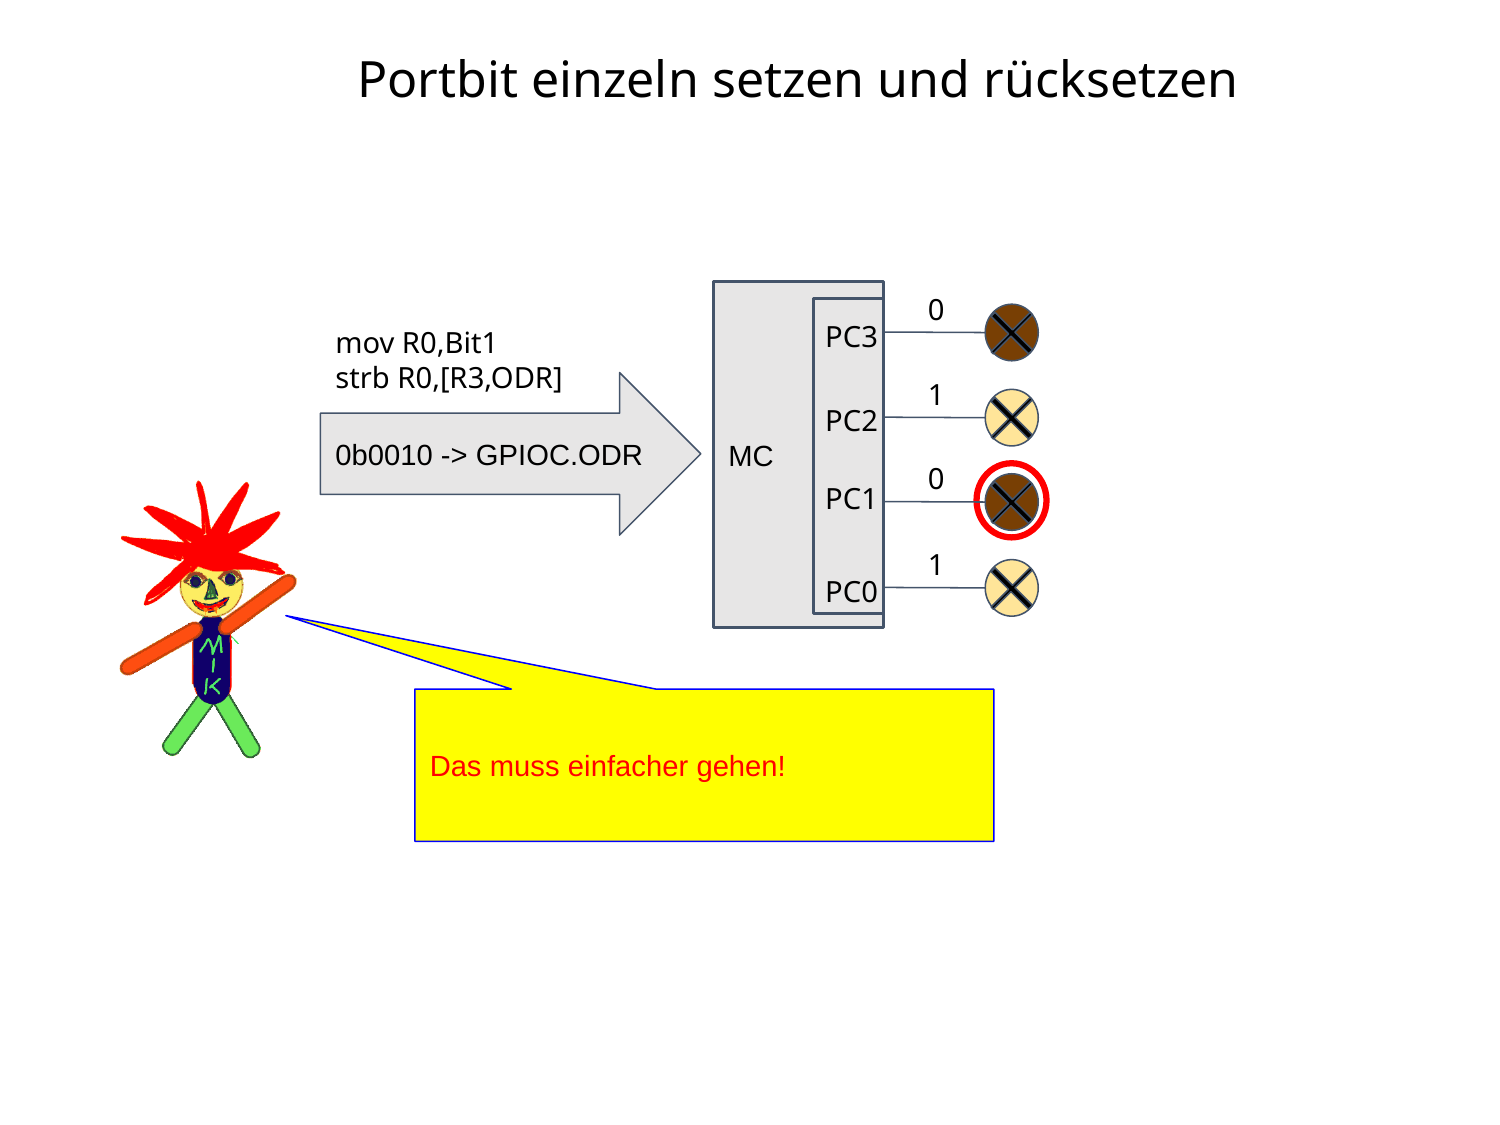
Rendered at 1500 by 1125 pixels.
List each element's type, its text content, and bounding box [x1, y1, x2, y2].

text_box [882, 360, 1051, 445]
text_box 0b0010 -> GPIOC.ODR [320, 372, 701, 536]
text_box [813, 298, 877, 614]
text_box MC [713, 281, 877, 628]
text_box PC0 [810, 558, 877, 617]
text_box Das muss einfacher gehen! [312, 620, 994, 842]
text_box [882, 531, 1051, 628]
picture [100, 473, 308, 765]
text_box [882, 275, 1051, 360]
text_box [882, 445, 1051, 531]
title Portbit einzeln setzen und rücksetzen [160, 41, 1436, 116]
text_box mov R0,Bit1 strb R0,[R3,ODR] [320, 309, 597, 405]
